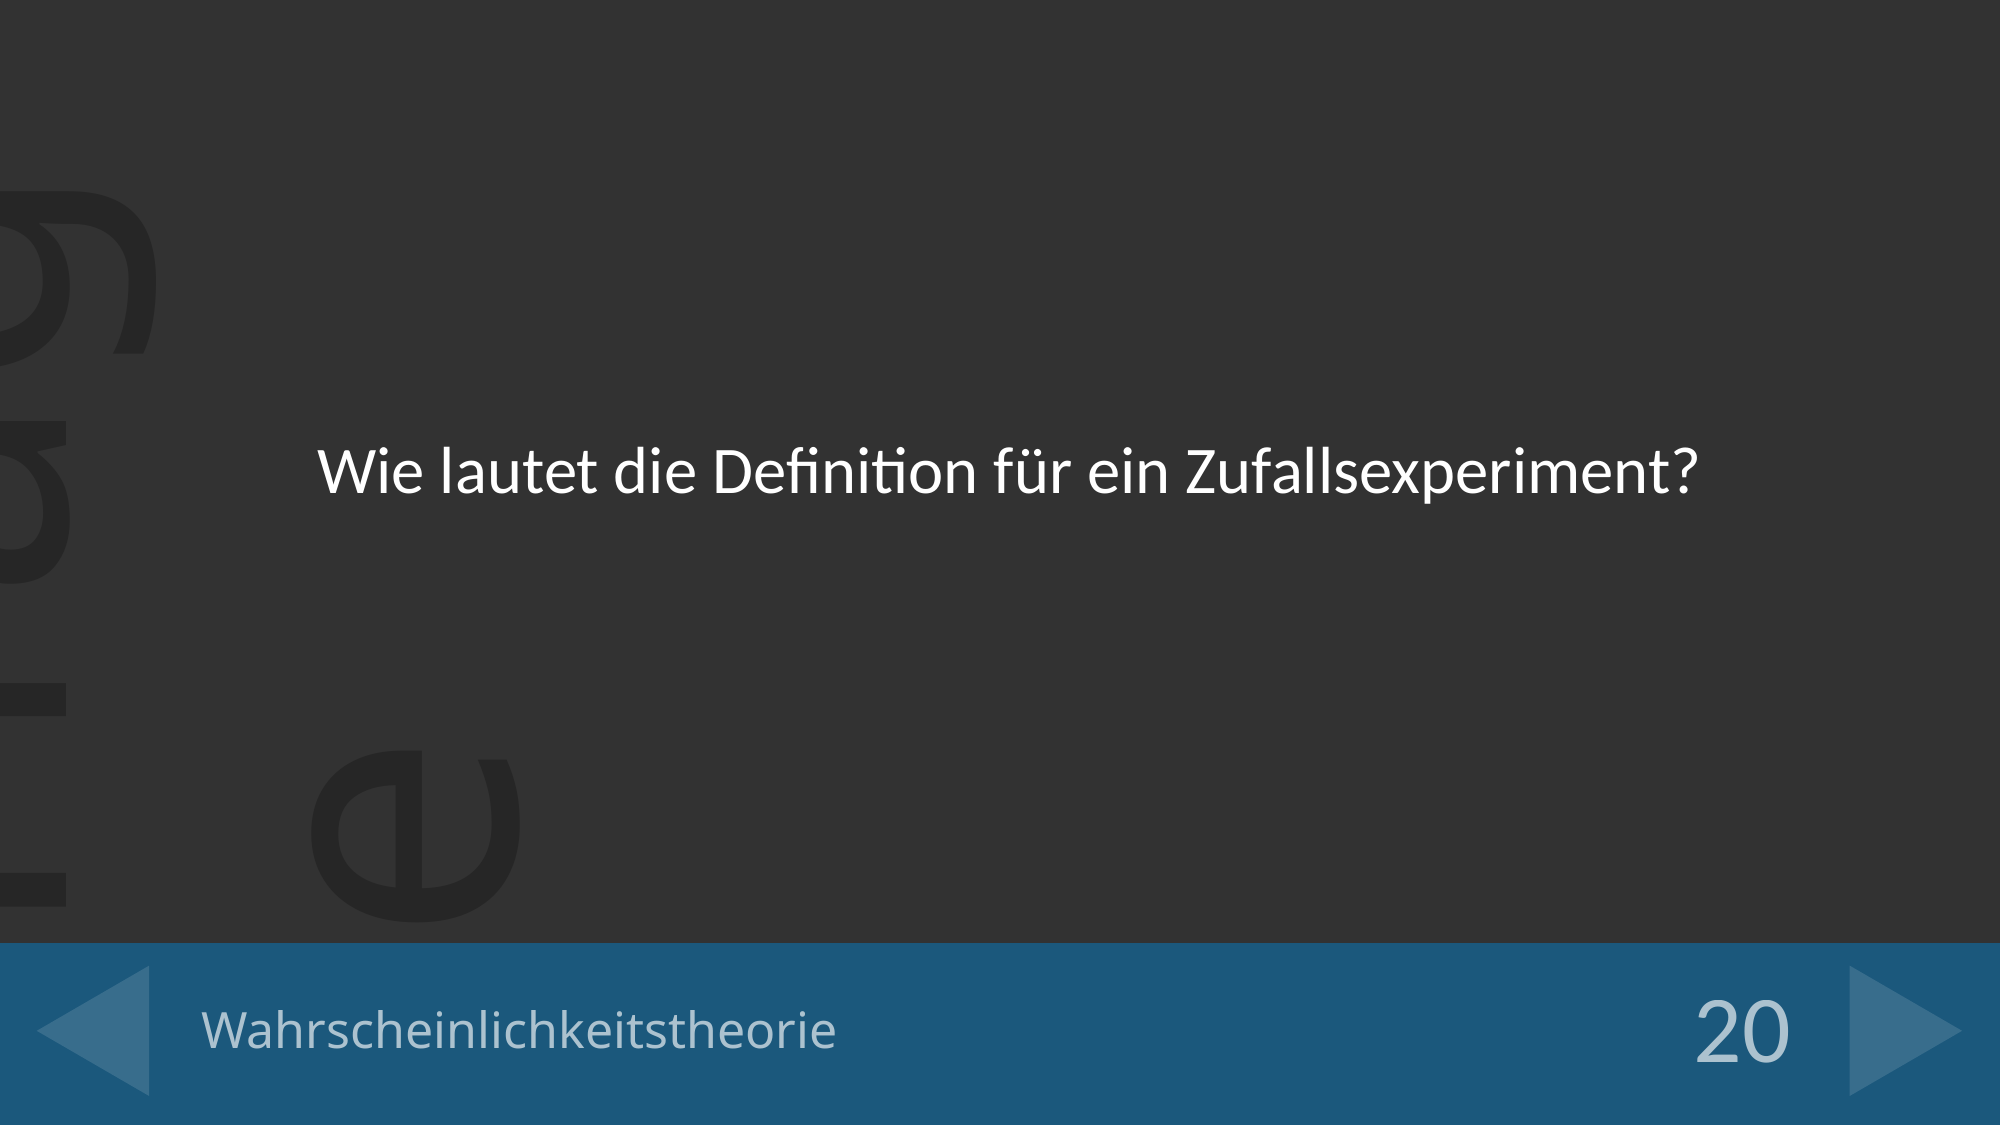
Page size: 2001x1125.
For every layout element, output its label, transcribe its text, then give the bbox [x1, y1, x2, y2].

list Wie lautet die Definition für ein Zufallsexperiment? [302, 307, 1760, 636]
list 20 [1494, 967, 1806, 1097]
title Wahrscheinlichkeitstheorie [185, 967, 1494, 1097]
